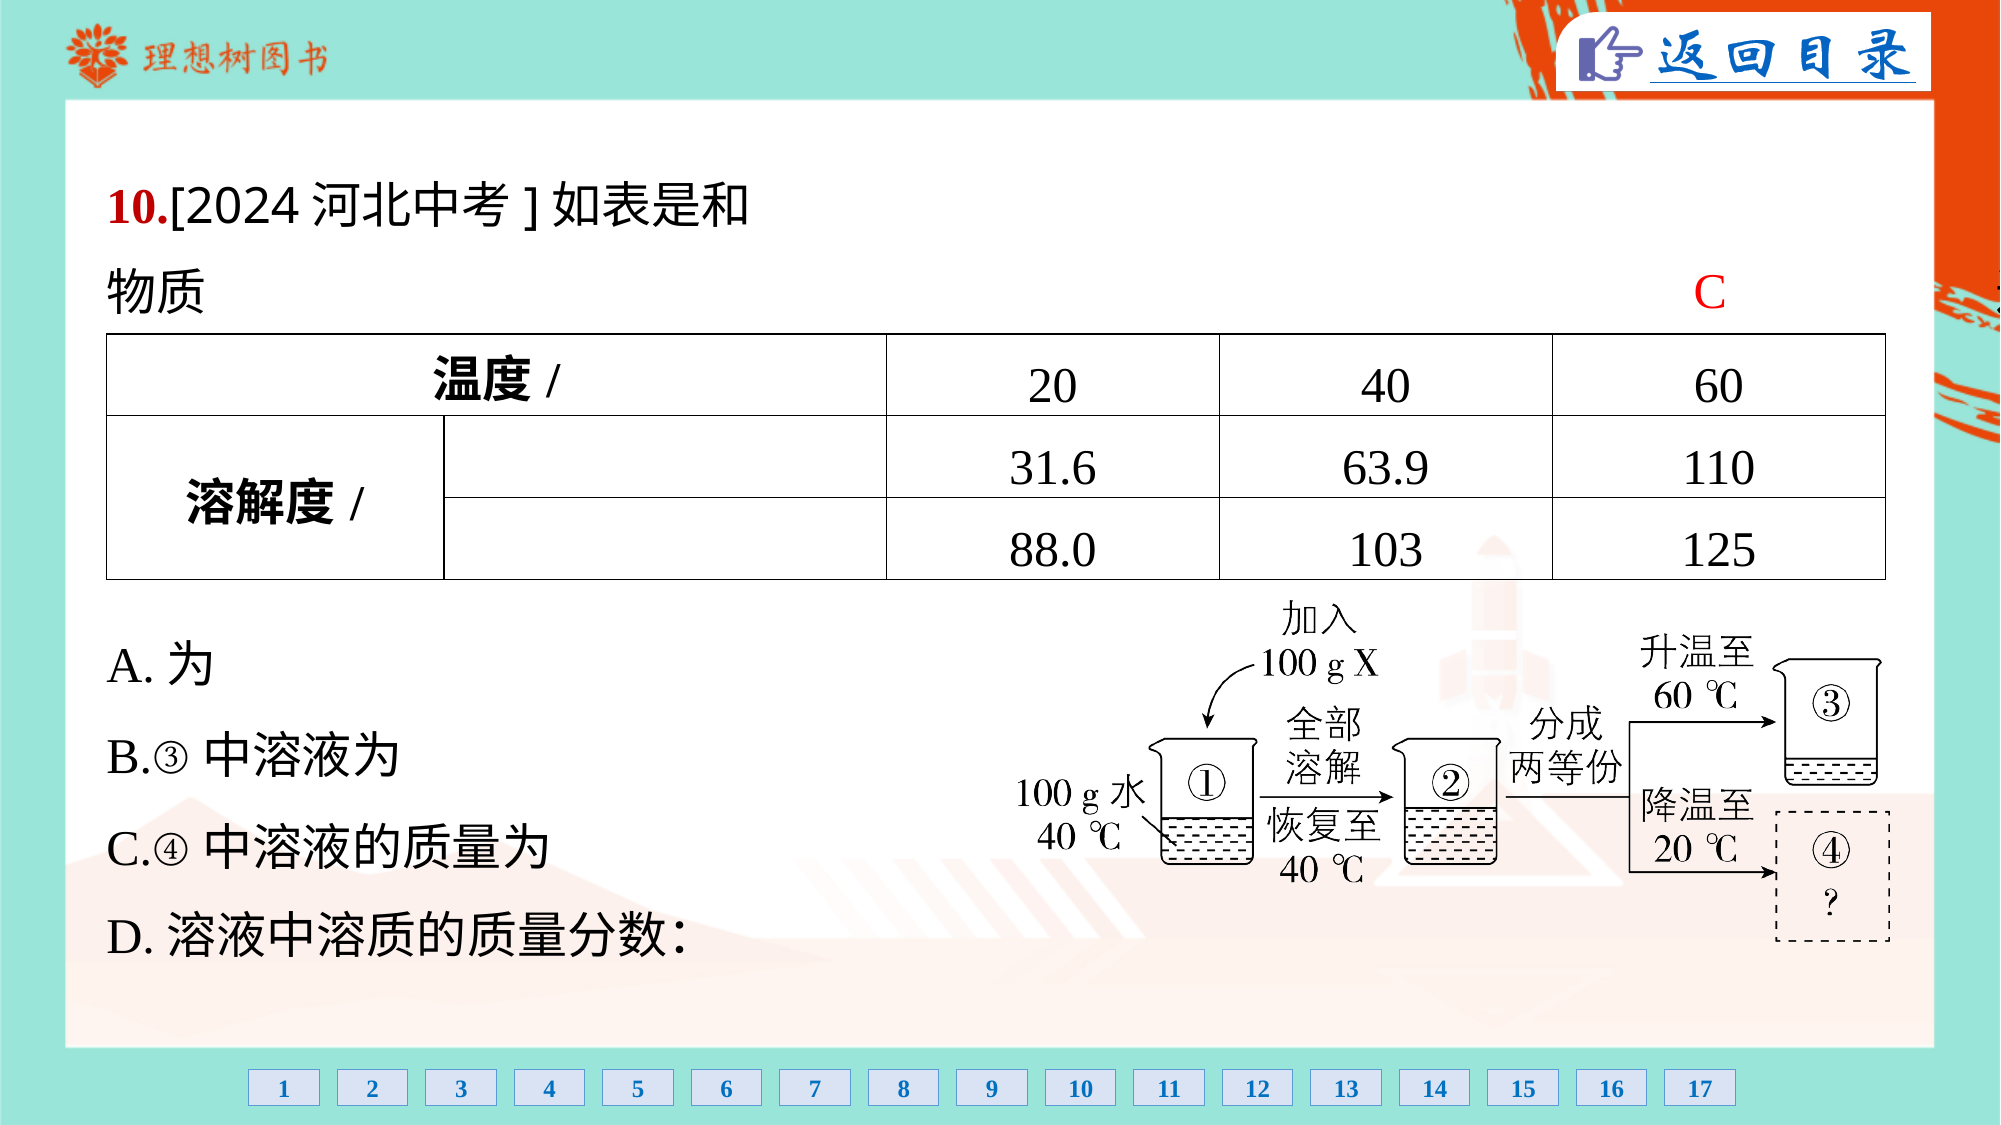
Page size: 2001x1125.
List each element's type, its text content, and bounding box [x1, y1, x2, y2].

text_box C [1675, 231, 1745, 310]
picture [0, 0, 2000, 1125]
